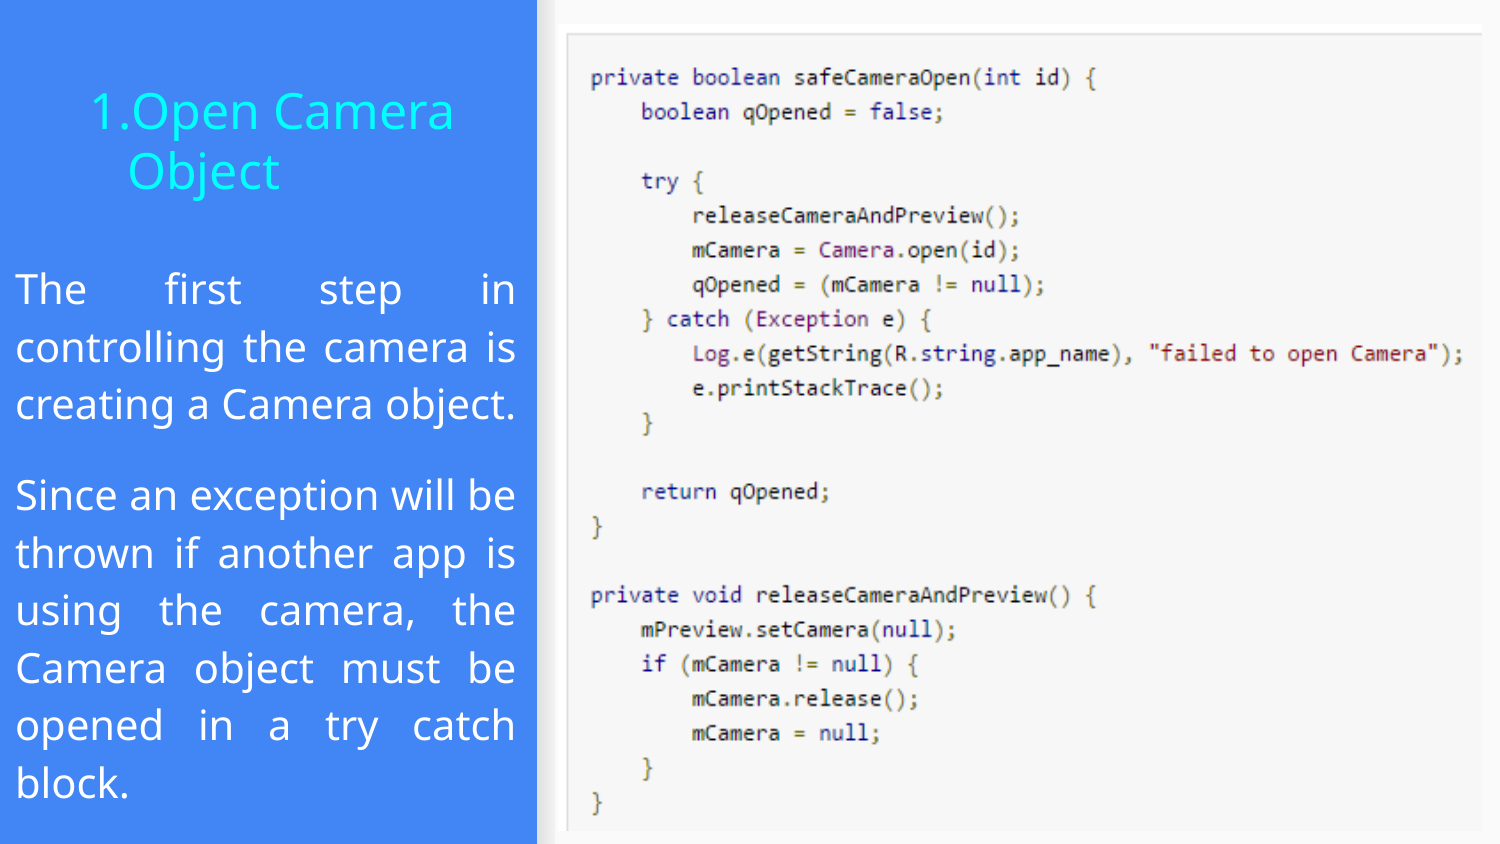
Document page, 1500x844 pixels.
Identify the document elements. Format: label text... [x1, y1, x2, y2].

title Open Camera Object [37, 58, 498, 216]
picture [558, 24, 1482, 831]
list The first step in controlling the camera is creating a Camera object. Since an exception will be thrown if another app is using the camera, the Camera object must be opened in a try catch block. [0, 240, 532, 760]
